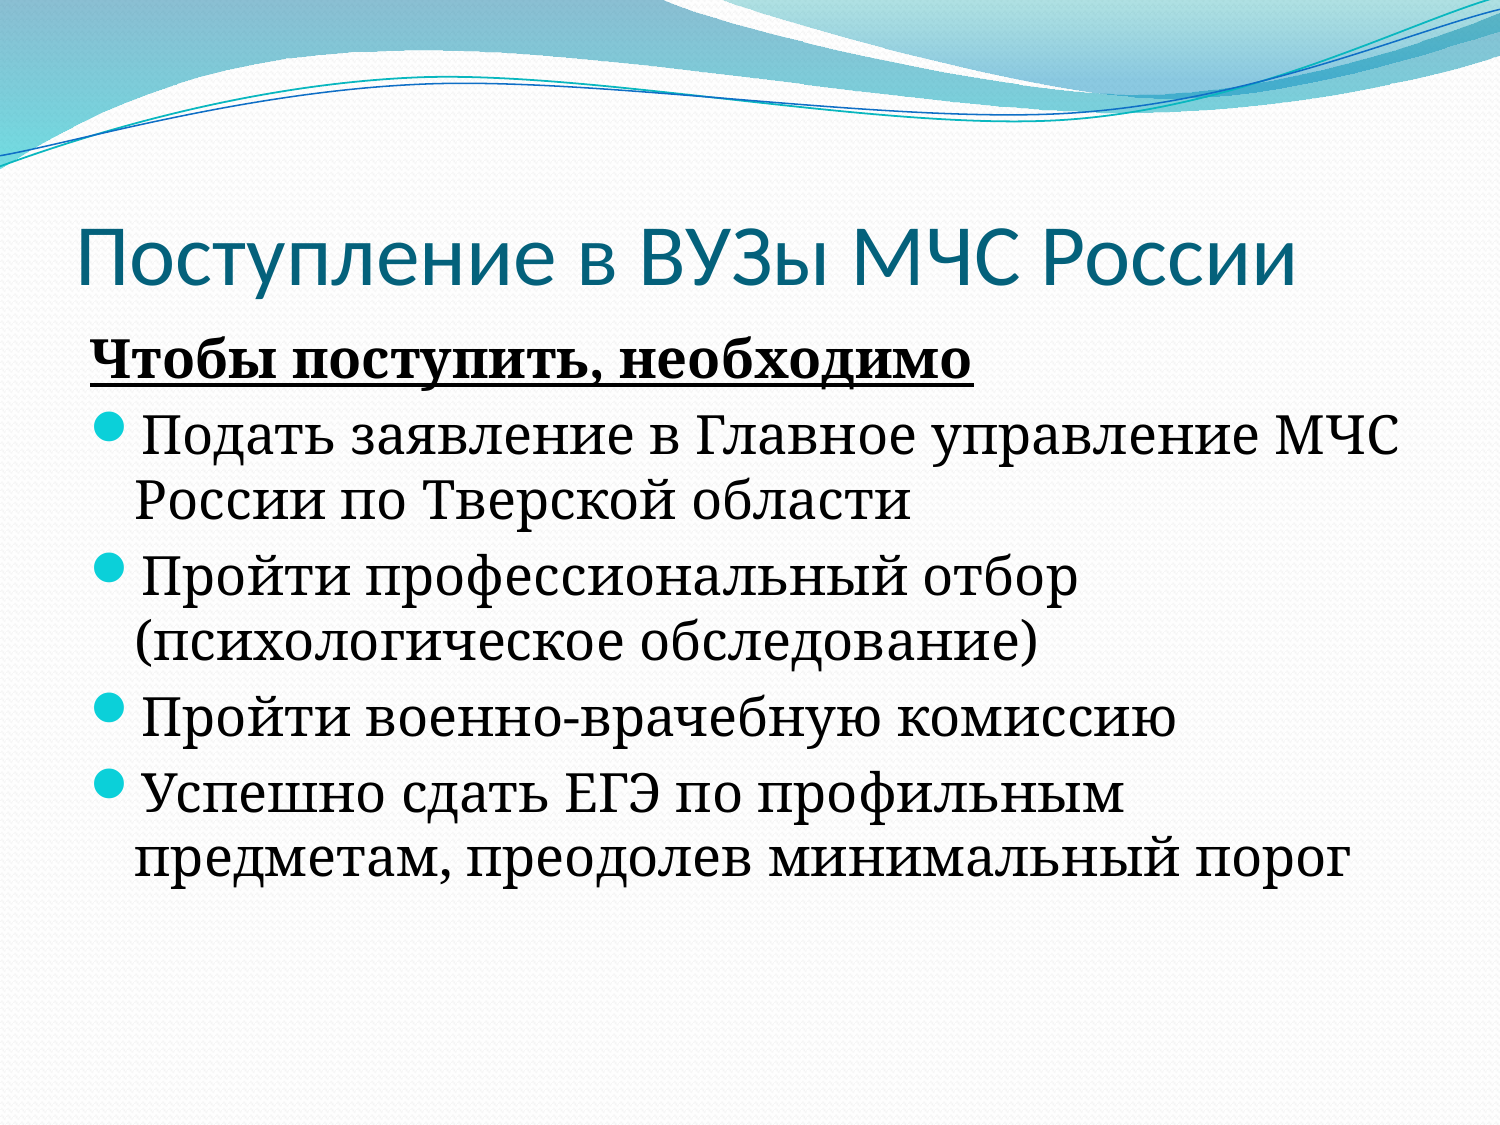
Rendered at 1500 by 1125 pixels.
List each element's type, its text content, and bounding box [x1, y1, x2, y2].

list Чтобы поступить, необходимо Подать заявление в Главное управление МЧС России по Тверской области Пройти профессиональный отбор (психологическое обследование) Пройти военно-врачебную комиссию Успешно сдать ЕГЭ по профильным предметам, преодолев минимальный порог [75, 317, 1425, 1038]
title Поступление в ВУЗы МЧС России [75, 115, 1425, 303]
